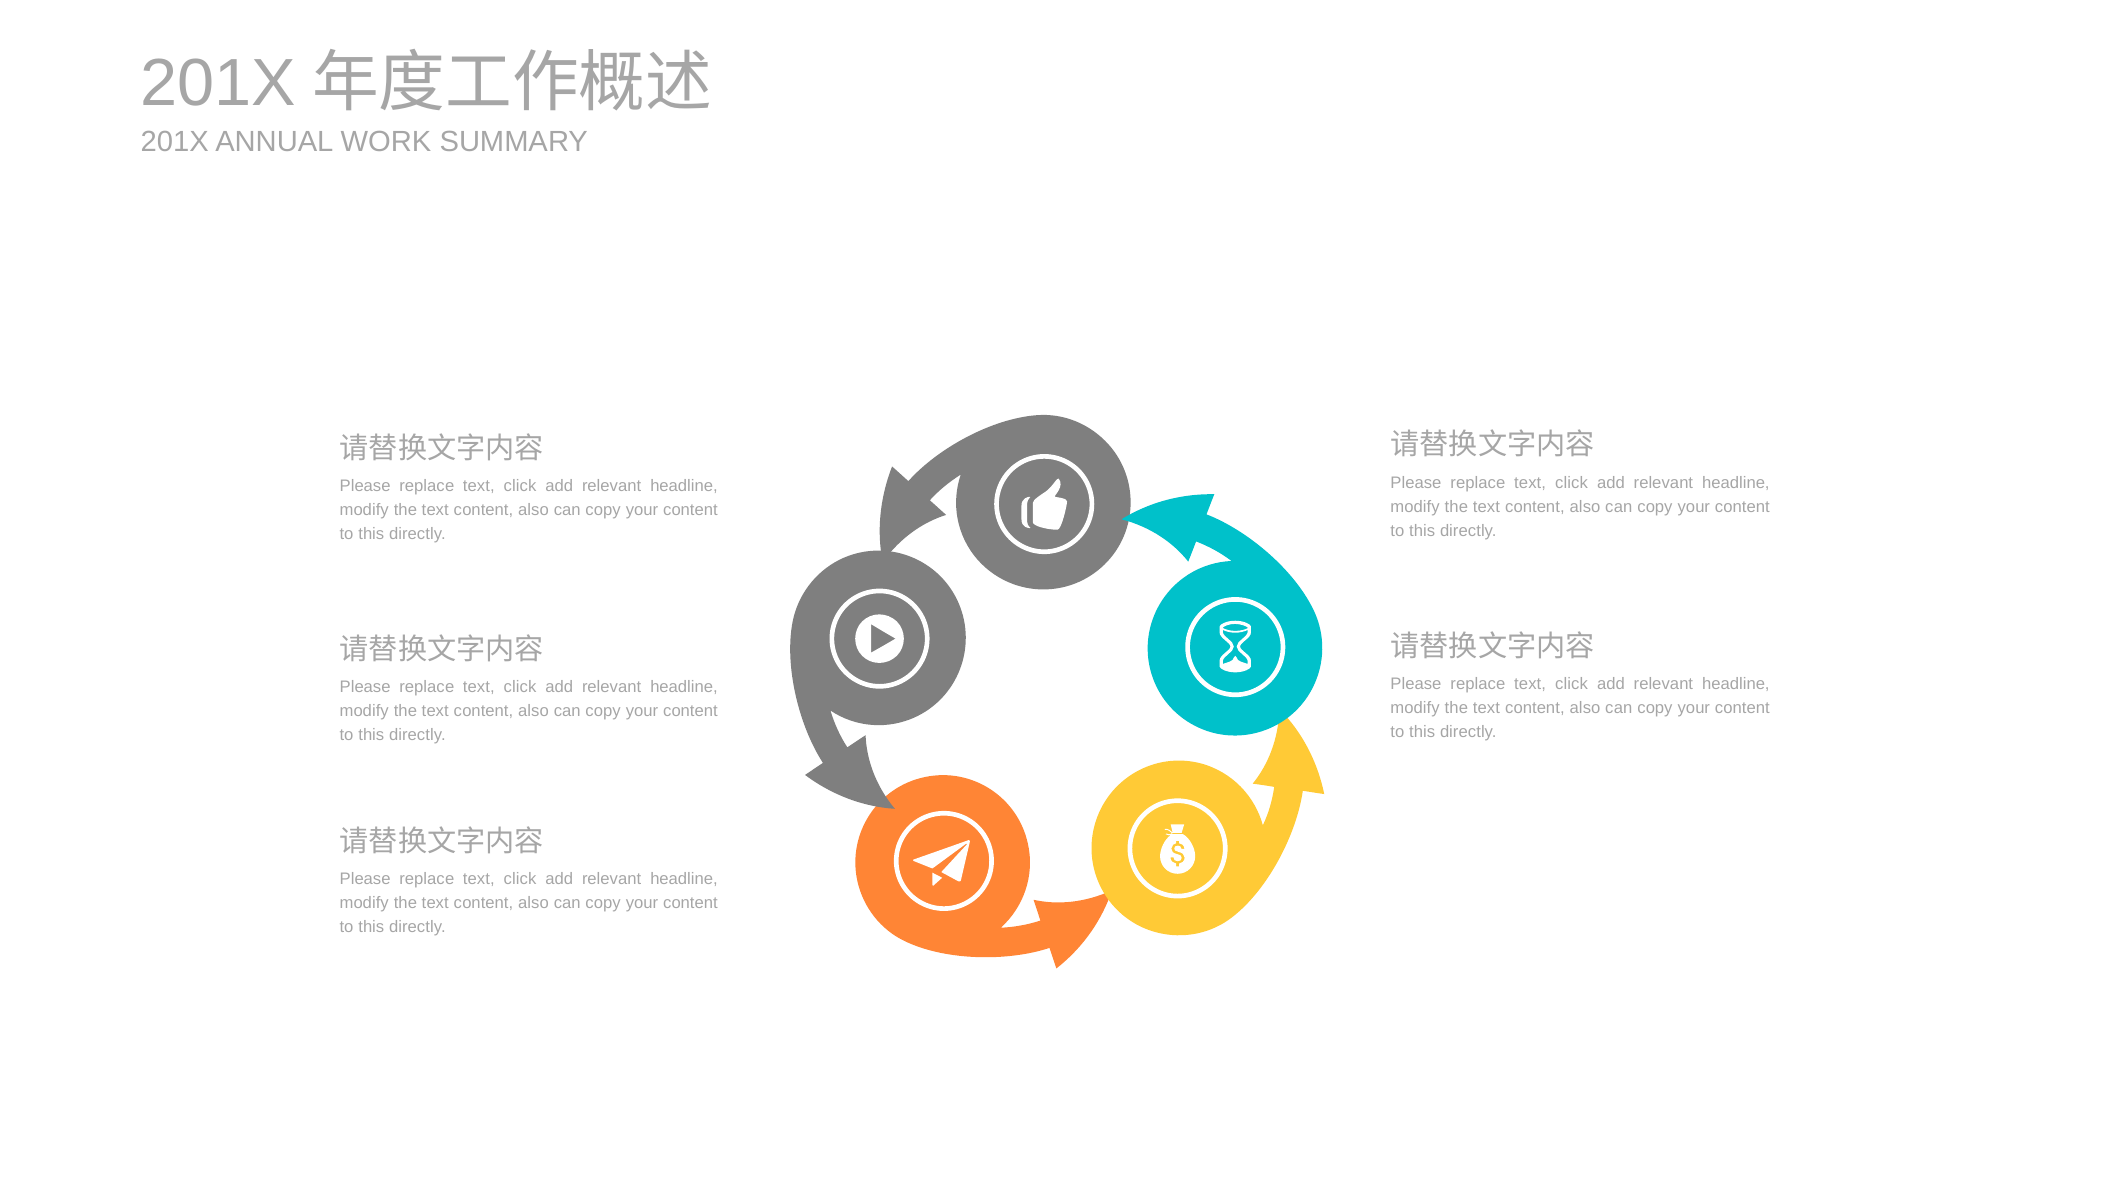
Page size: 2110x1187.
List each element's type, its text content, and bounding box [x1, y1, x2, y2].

text_box 请替换文字内容 [339, 814, 674, 857]
text_box 请替换文字内容 [1390, 620, 1726, 662]
text_box 请替换文字内容 [339, 422, 674, 464]
text_box Please replace text, click add relevant headline, modify the text content, also can copy your content to this directly. [339, 863, 719, 936]
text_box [847, 766, 1113, 969]
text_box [1121, 493, 1326, 748]
text_box 请替换文字内容 [339, 623, 674, 666]
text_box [876, 413, 1141, 600]
text_box 201X年度工作概述 [140, 38, 789, 119]
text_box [1082, 709, 1325, 940]
text_box Please replace text, click add relevant headline, modify the text content, also can copy your content to this directly. [1390, 467, 1771, 540]
text_box 请替换文字内容 [1390, 418, 1726, 461]
text_box Please replace text, click add relevant headline, modify the text content, also can copy your content to this directly. [1390, 668, 1771, 741]
text_box Please replace text, click add relevant headline, modify the text content, also can copy your content to this directly. [339, 470, 719, 543]
text_box Please replace text, click add relevant headline, modify the text content, also can copy your content to this directly. [339, 672, 719, 745]
text_box 201X ANNUAL WORK SUMMARY [140, 122, 602, 158]
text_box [783, 538, 979, 809]
